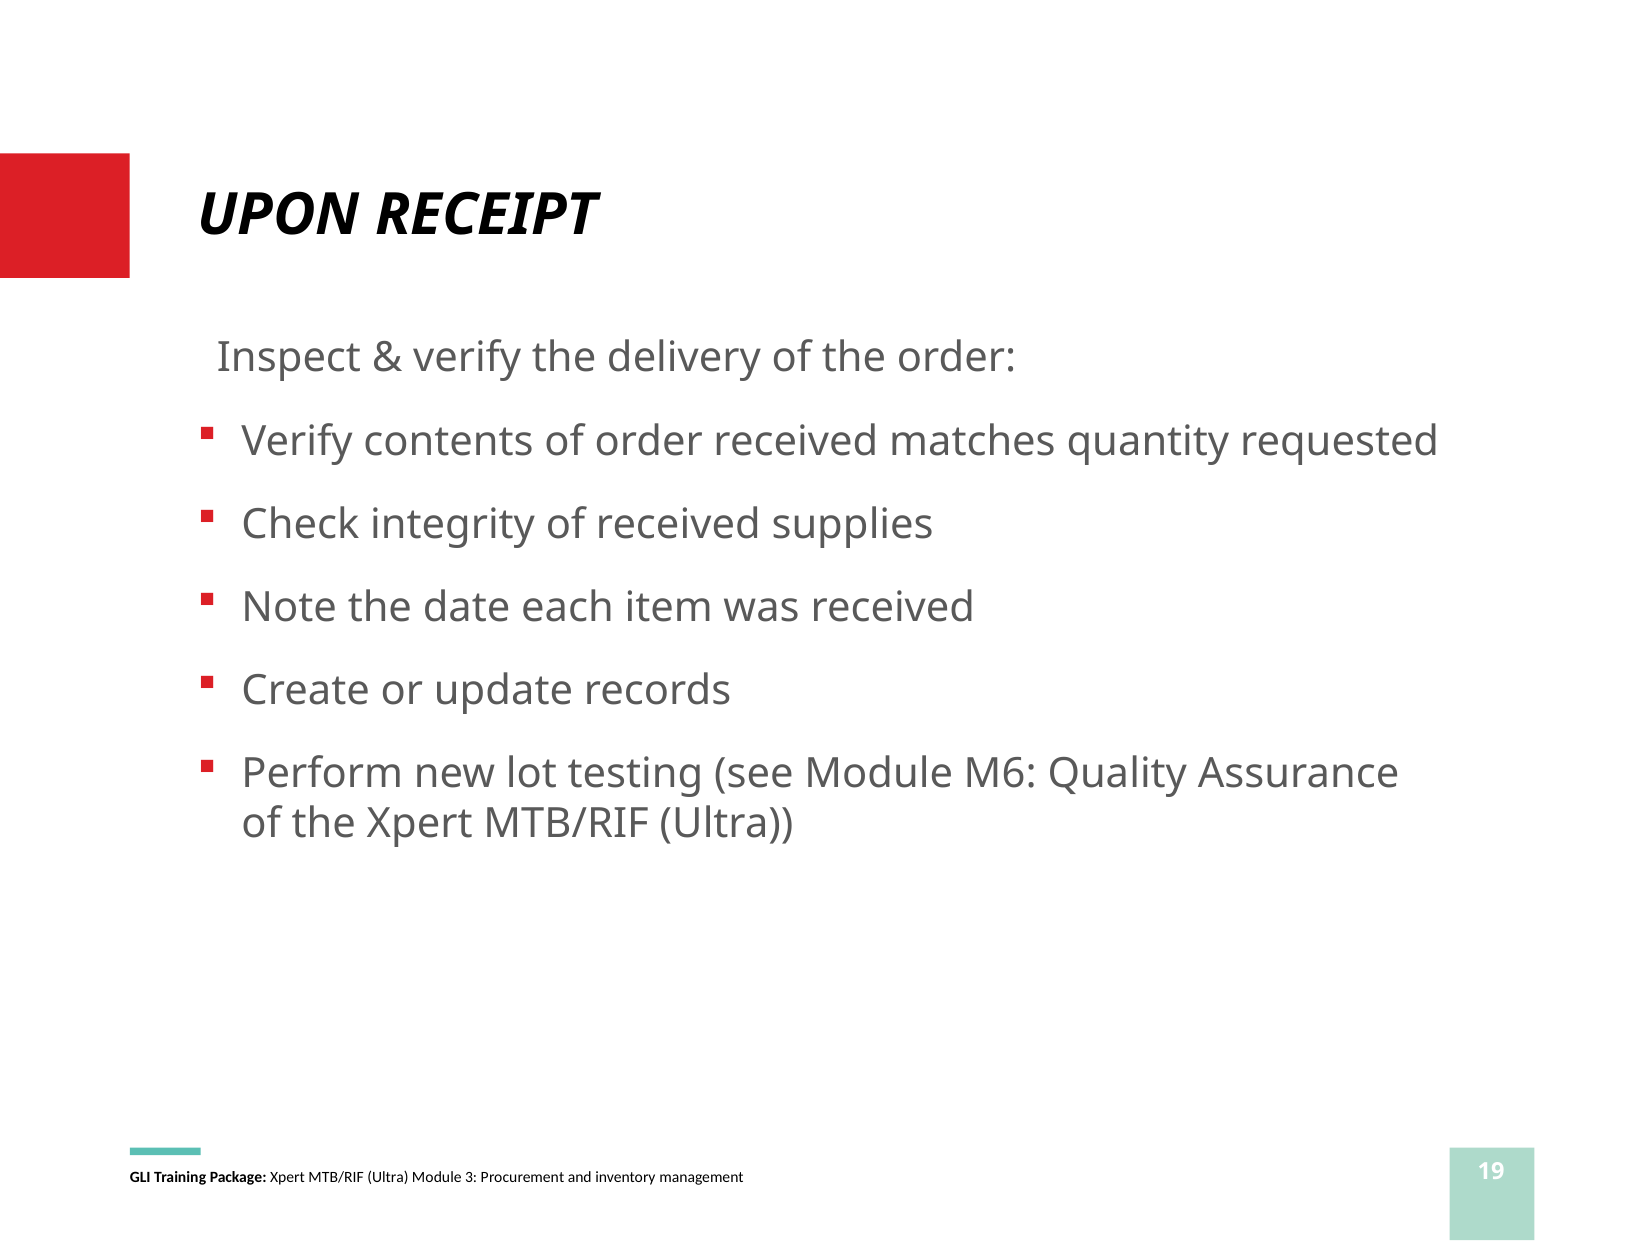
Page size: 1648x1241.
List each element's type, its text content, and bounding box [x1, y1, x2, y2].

list Inspect & verify the delivery of the order: Verify contents of order received matches quantity requested Check integrity of received supplies Note the date each item was received Create or update records Perform new lot testing (see Module M6: Quality Assurance of the Xpert MTB/RIF (Ultra)) [197, 330, 1450, 1087]
title UPON RECEIPT [197, 153, 1450, 278]
